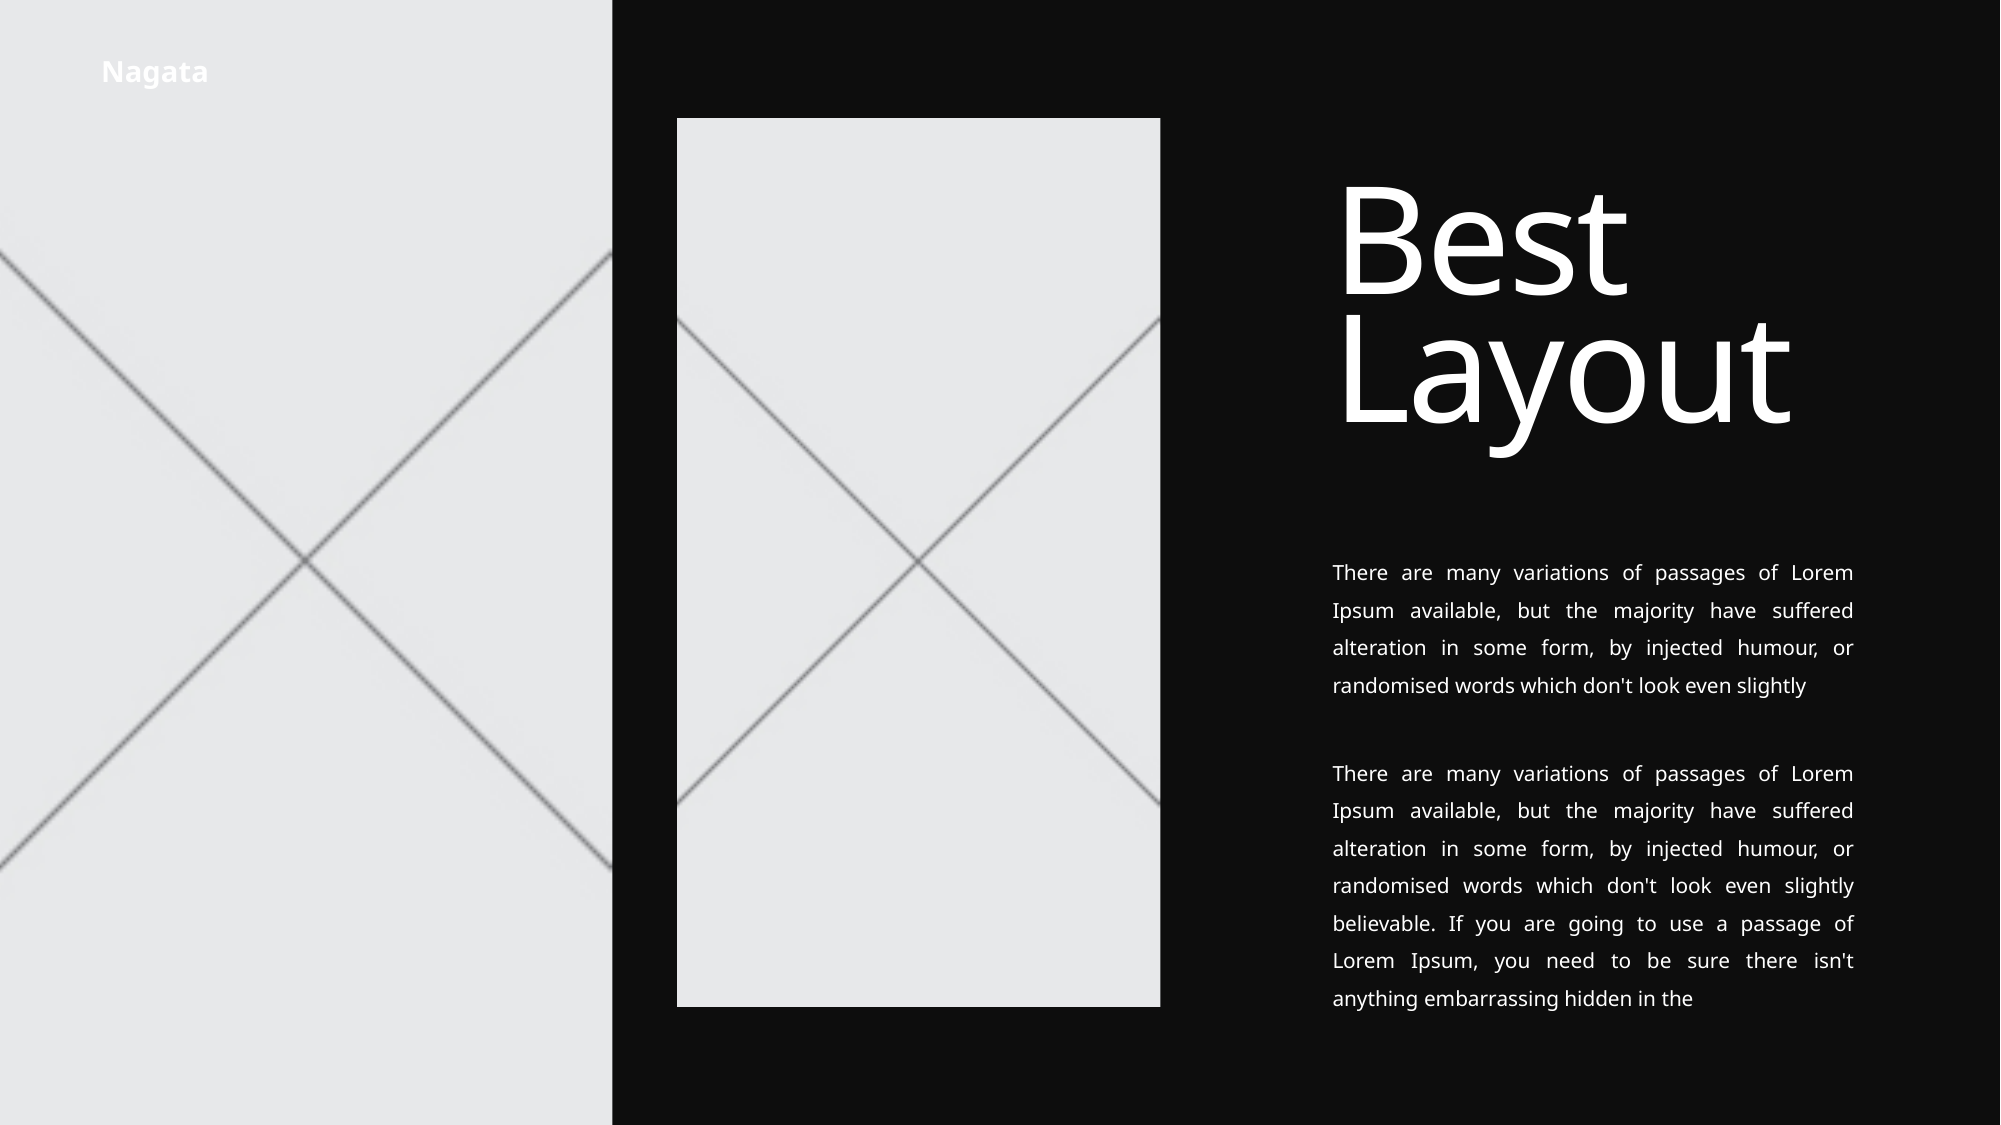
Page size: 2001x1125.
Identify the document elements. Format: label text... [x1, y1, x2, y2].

picture [677, 118, 1161, 1007]
text_box There are many variations of passages of Lorem Ipsum available, but the majority have suffered alteration in some form, by injected humour, or randomised words which don't look even slightly [1317, 540, 1869, 705]
text_box Layout [1317, 290, 1935, 435]
text_box Best [1317, 163, 1935, 290]
picture [0, 0, 613, 1125]
text_box There are many variations of passages of Lorem Ipsum available, but the majority have suffered alteration in some form, by injected humour, or randomised words which don't look even slightly believable. If you are going to use a passage of Lorem Ipsum, you need to be sure there isn't anything embarrassing hidden in the [1317, 740, 1869, 1018]
